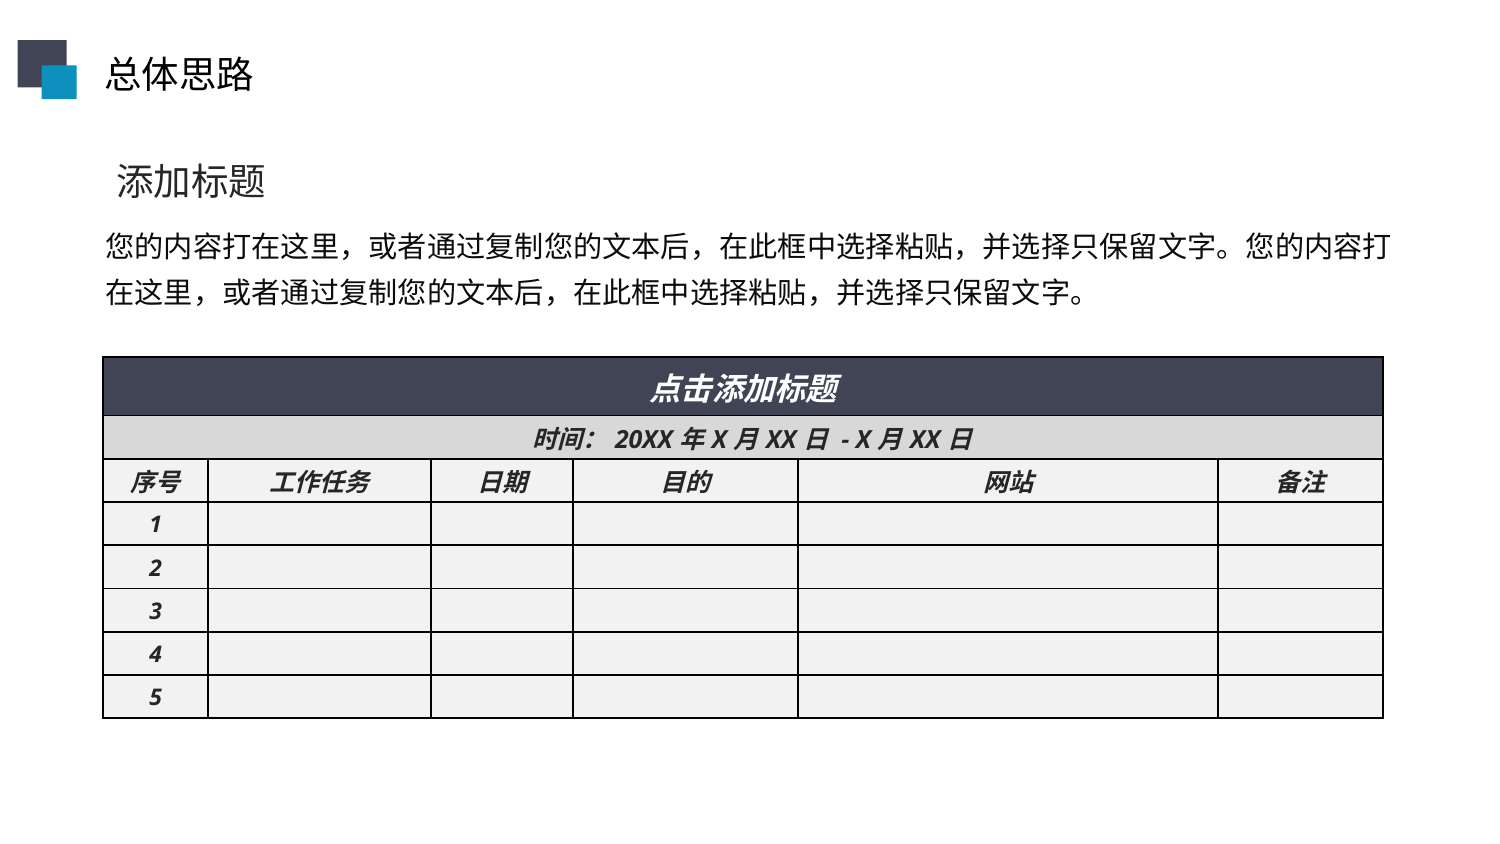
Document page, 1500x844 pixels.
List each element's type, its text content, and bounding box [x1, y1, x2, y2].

table_cell [432, 633, 572, 674]
table_cell [799, 503, 1217, 544]
table_cell [432, 676, 572, 717]
table_cell [209, 676, 430, 717]
text_box 总体思路 [89, 43, 270, 104]
table_cell 3 [104, 589, 207, 631]
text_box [17, 40, 77, 100]
table_cell [799, 633, 1217, 674]
table_cell [1219, 589, 1382, 631]
table_cell [574, 503, 797, 544]
table_cell [799, 589, 1217, 631]
table_cell [1219, 503, 1382, 544]
table_header 点击添加标题 [104, 358, 1382, 415]
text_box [90, 150, 1410, 314]
table_cell [1219, 546, 1382, 588]
table_cell [209, 546, 430, 588]
table_cell 网站 [799, 460, 1217, 501]
table_cell [1219, 633, 1382, 674]
table_cell 时间：20XX年X月XX日 - X月XX日 [104, 416, 1382, 458]
table_cell [432, 589, 572, 631]
table_cell 5 [104, 676, 207, 717]
table_cell 2 [104, 546, 207, 588]
table_cell [1219, 676, 1382, 717]
table_cell [799, 676, 1217, 717]
table_cell [799, 546, 1217, 588]
table_cell [574, 589, 797, 631]
table_cell [574, 676, 797, 717]
table_cell [432, 546, 572, 588]
table_cell [209, 633, 430, 674]
table_cell 备注 [1219, 460, 1382, 501]
table_cell 工作任务 [209, 460, 430, 501]
table_cell 4 [104, 633, 207, 674]
table_cell [432, 503, 572, 544]
table_cell [209, 589, 430, 631]
table_cell 序号 [104, 460, 207, 501]
table_cell [209, 503, 430, 544]
table_cell 1 [104, 503, 207, 544]
table_cell [574, 633, 797, 674]
table_cell 日期 [432, 460, 572, 501]
table_cell 目的 [574, 460, 797, 501]
table_cell [574, 546, 797, 588]
